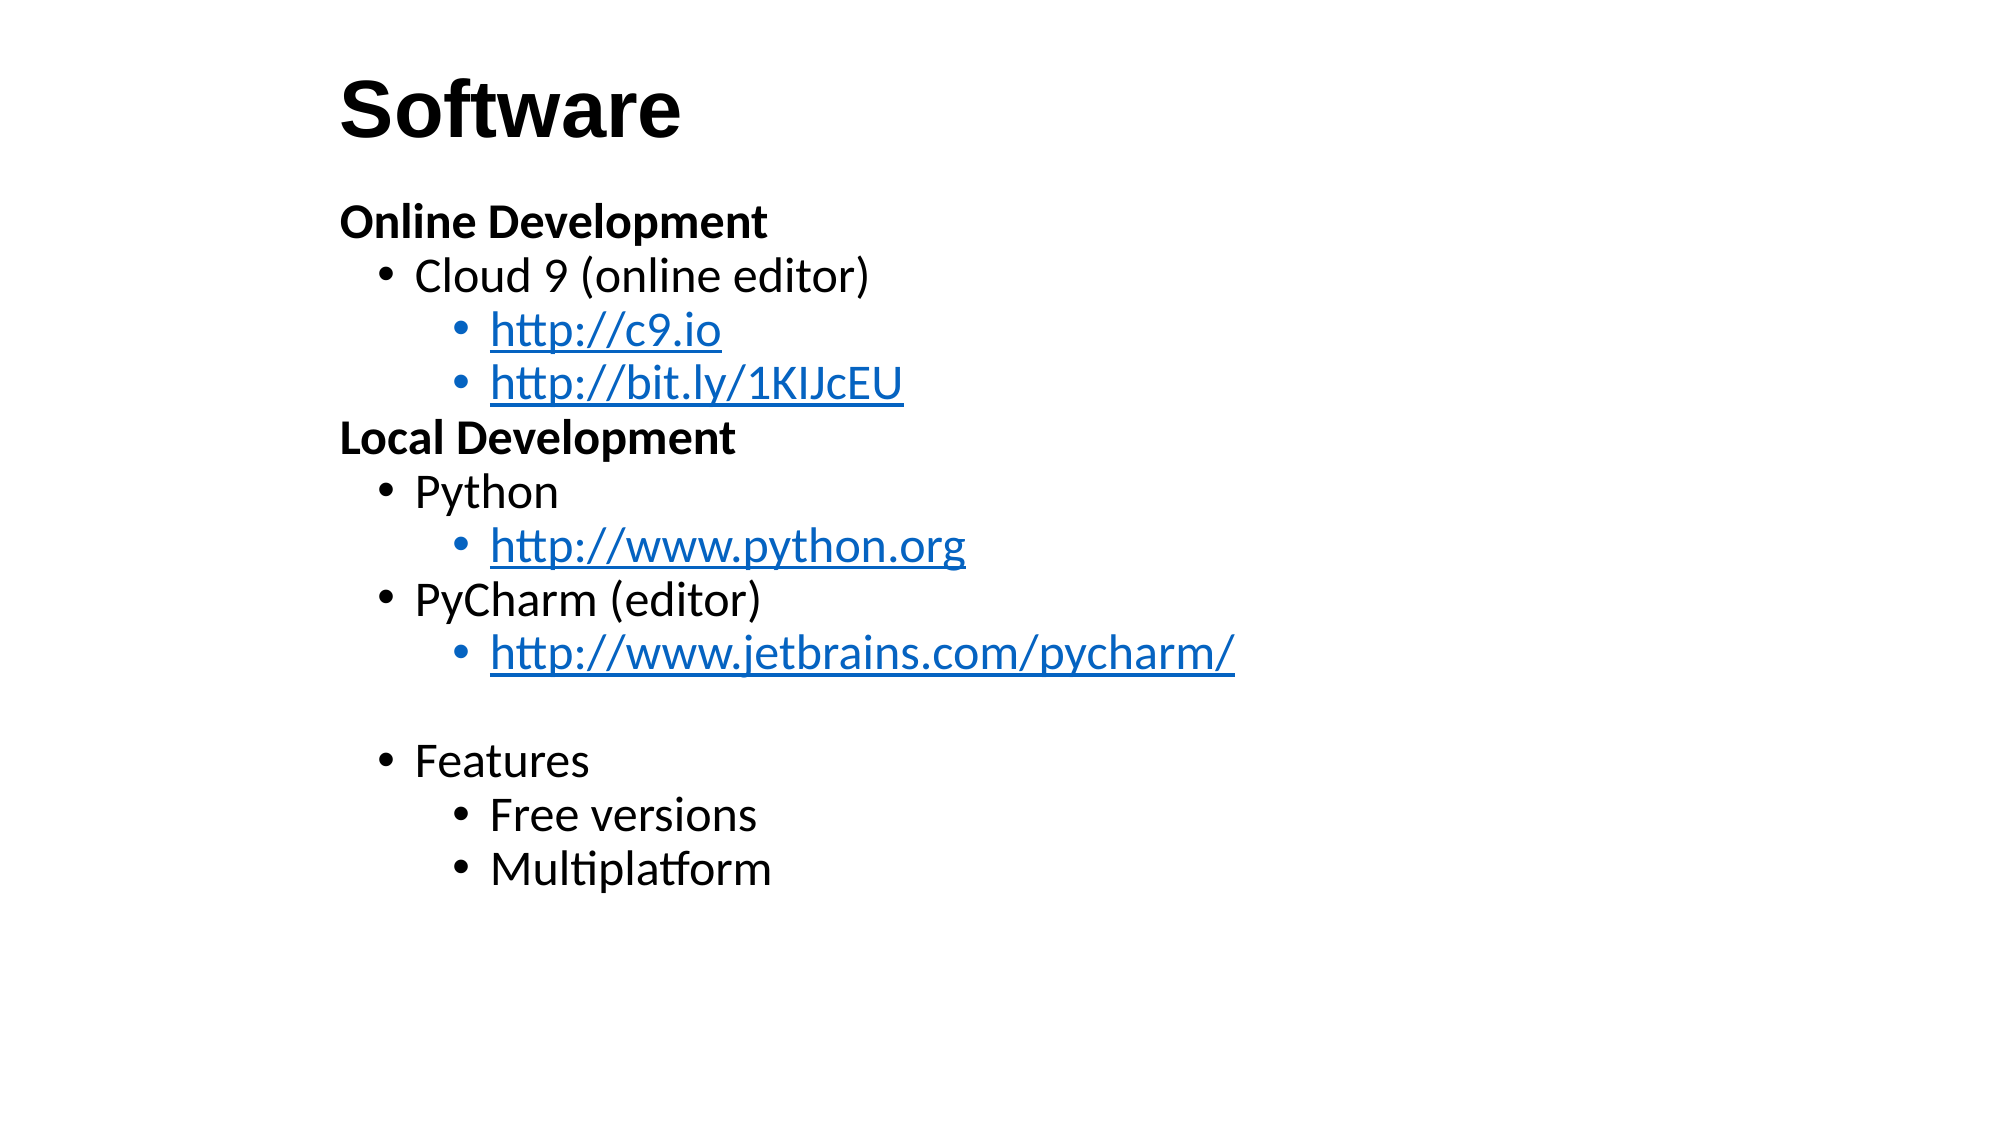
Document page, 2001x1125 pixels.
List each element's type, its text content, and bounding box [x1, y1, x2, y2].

list Online Development Cloud 9 (online editor) http://c9.io http://bit.ly/1KIJcEU Local Development Python http://www.python.org PyCharm (editor) http://www.jetbrains.com/pycharm/ Features Free versions Multiplatform [324, 187, 1675, 1025]
title Software [324, 37, 1550, 163]
